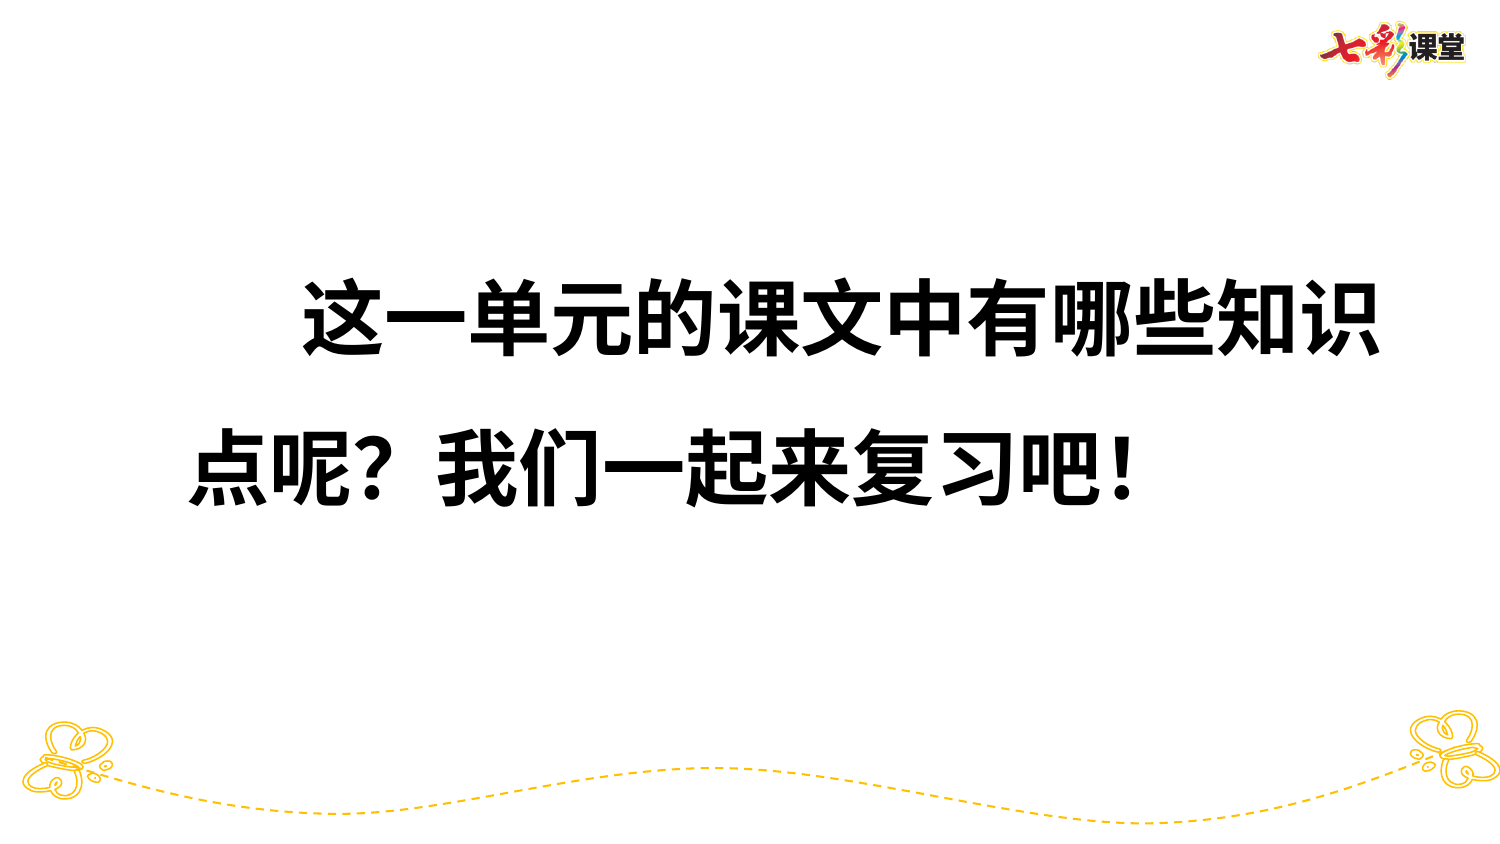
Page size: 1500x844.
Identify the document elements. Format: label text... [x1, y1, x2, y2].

text_box 这一单元的课文中有哪些知识点呢？我们一起来复习吧！ [171, 209, 1405, 524]
picture [1316, 20, 1468, 80]
